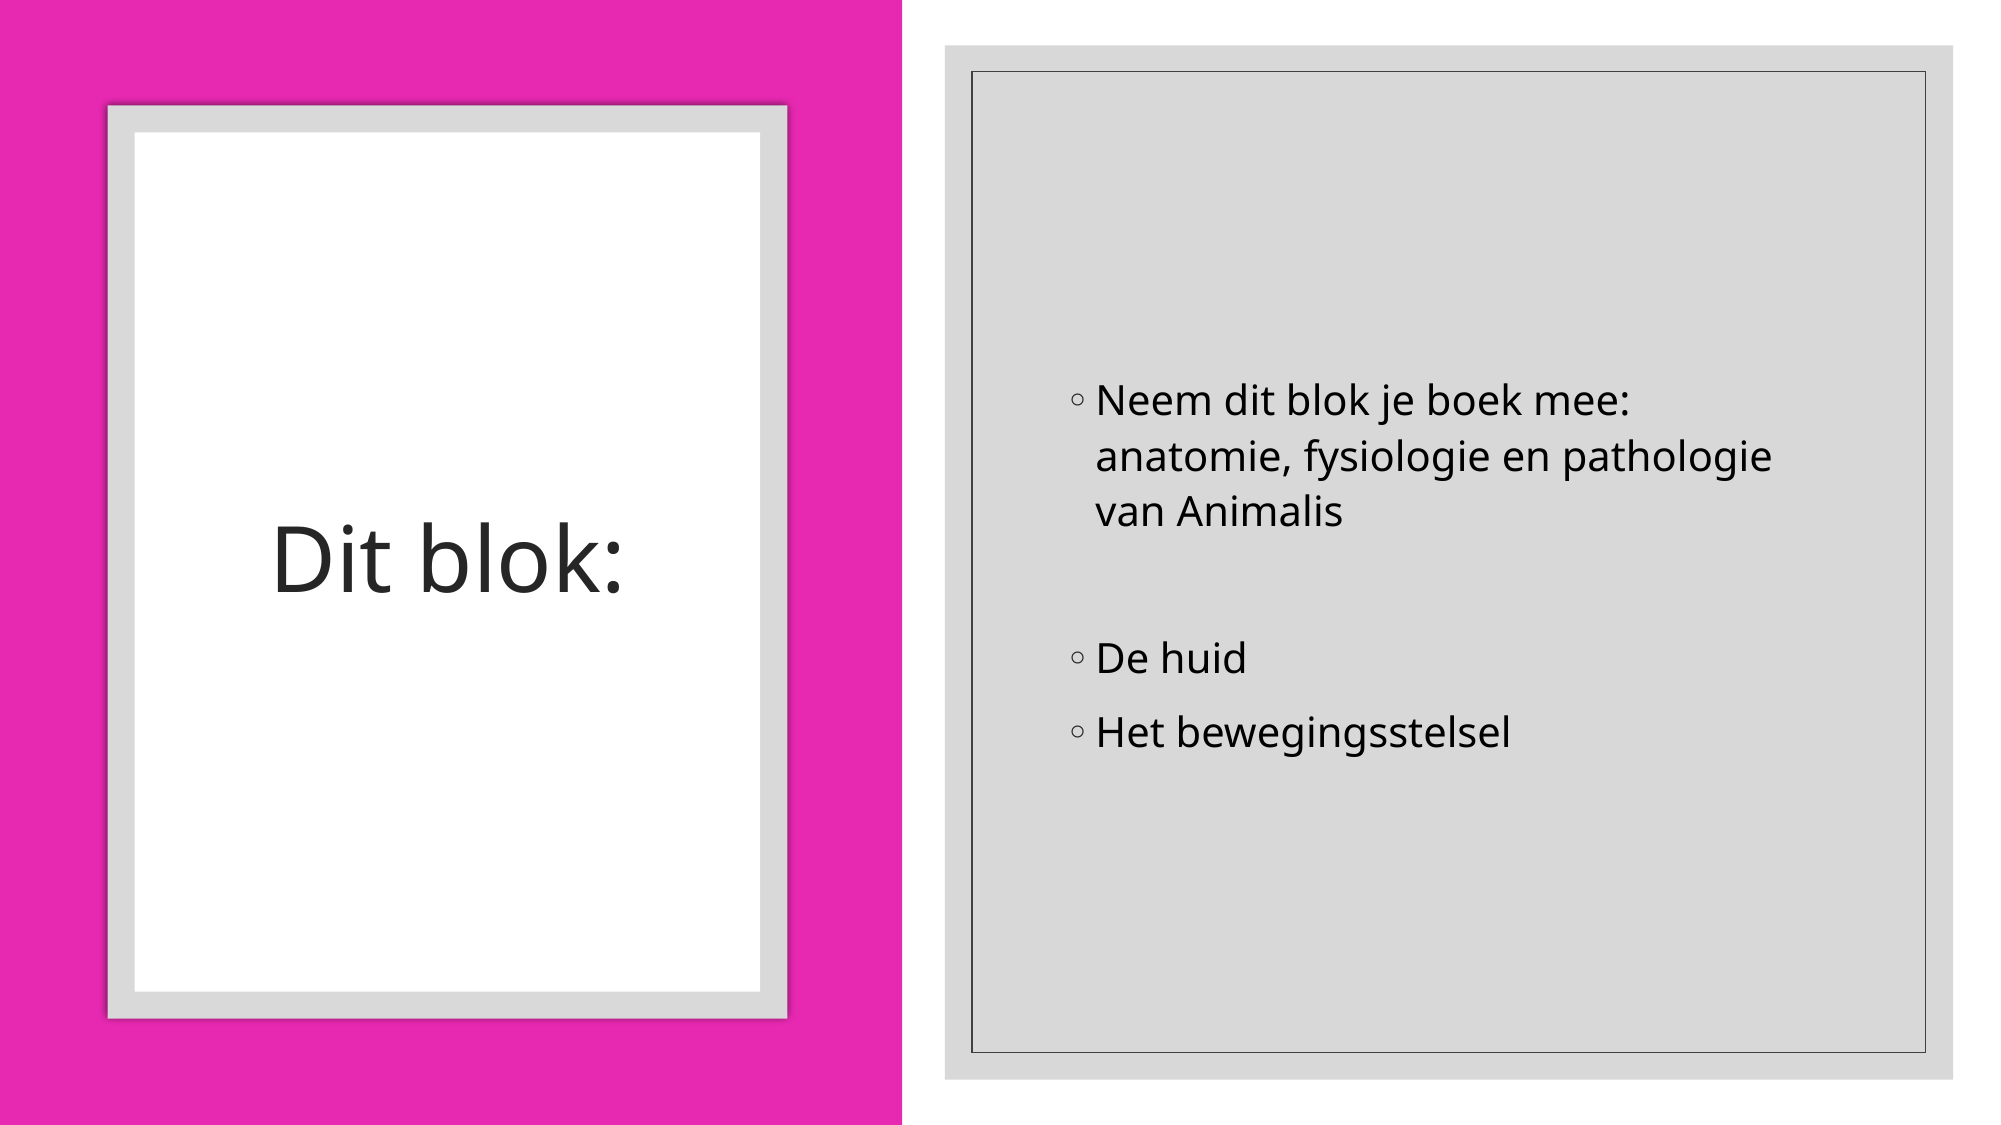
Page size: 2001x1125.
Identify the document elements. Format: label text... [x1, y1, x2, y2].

text_box [107, 105, 788, 1019]
text_box [944, 44, 1954, 1081]
text_box [971, 71, 1926, 1053]
text_box [0, 0, 903, 1125]
text_box [903, 0, 2000, 1125]
list Neem dit blok je boek mee: anatomie, fysiologie en pathologie van Animalis De huid Het bewegingsstelsel [1050, 153, 1850, 972]
text_box [134, 132, 761, 992]
title Dit blok: [161, 194, 735, 931]
